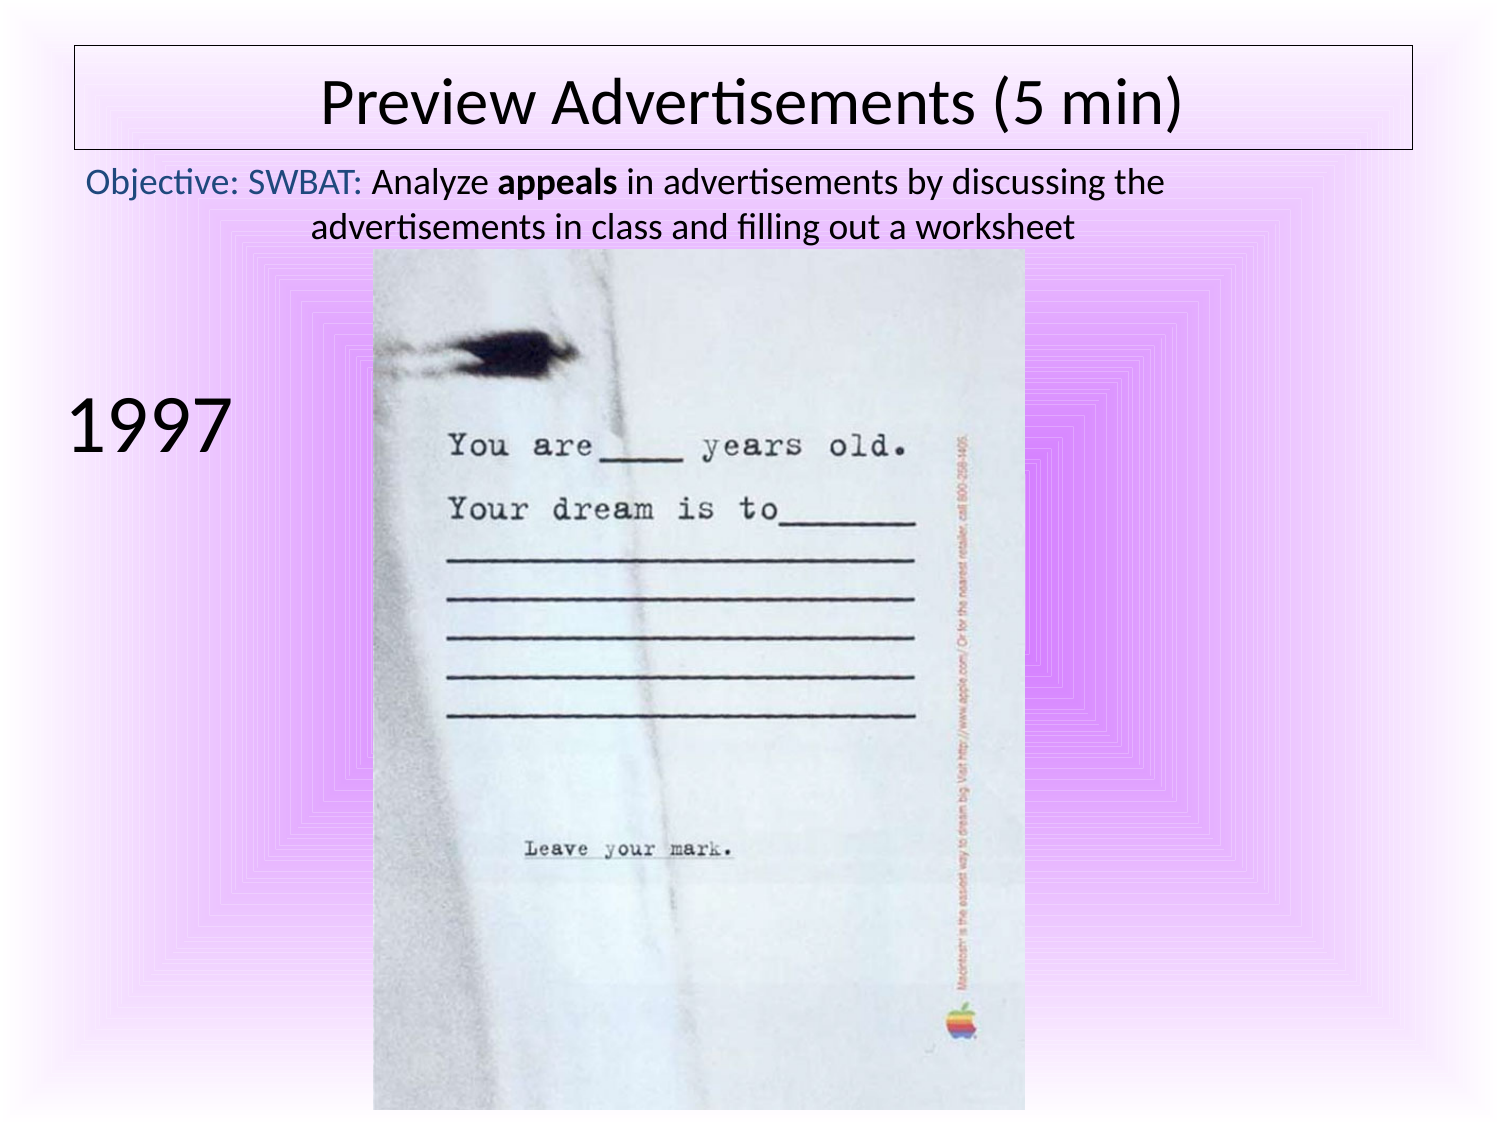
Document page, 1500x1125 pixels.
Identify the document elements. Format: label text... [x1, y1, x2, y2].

picture [373, 249, 1026, 1110]
text_box Objective: SWBAT: Analyze appeals in advertisements by discussing the advertisements in class and filling out a worksheet [70, 149, 1413, 255]
text_box 1997 [50, 362, 300, 477]
text_box Preview Advertisements (5 min) [74, 45, 1413, 149]
